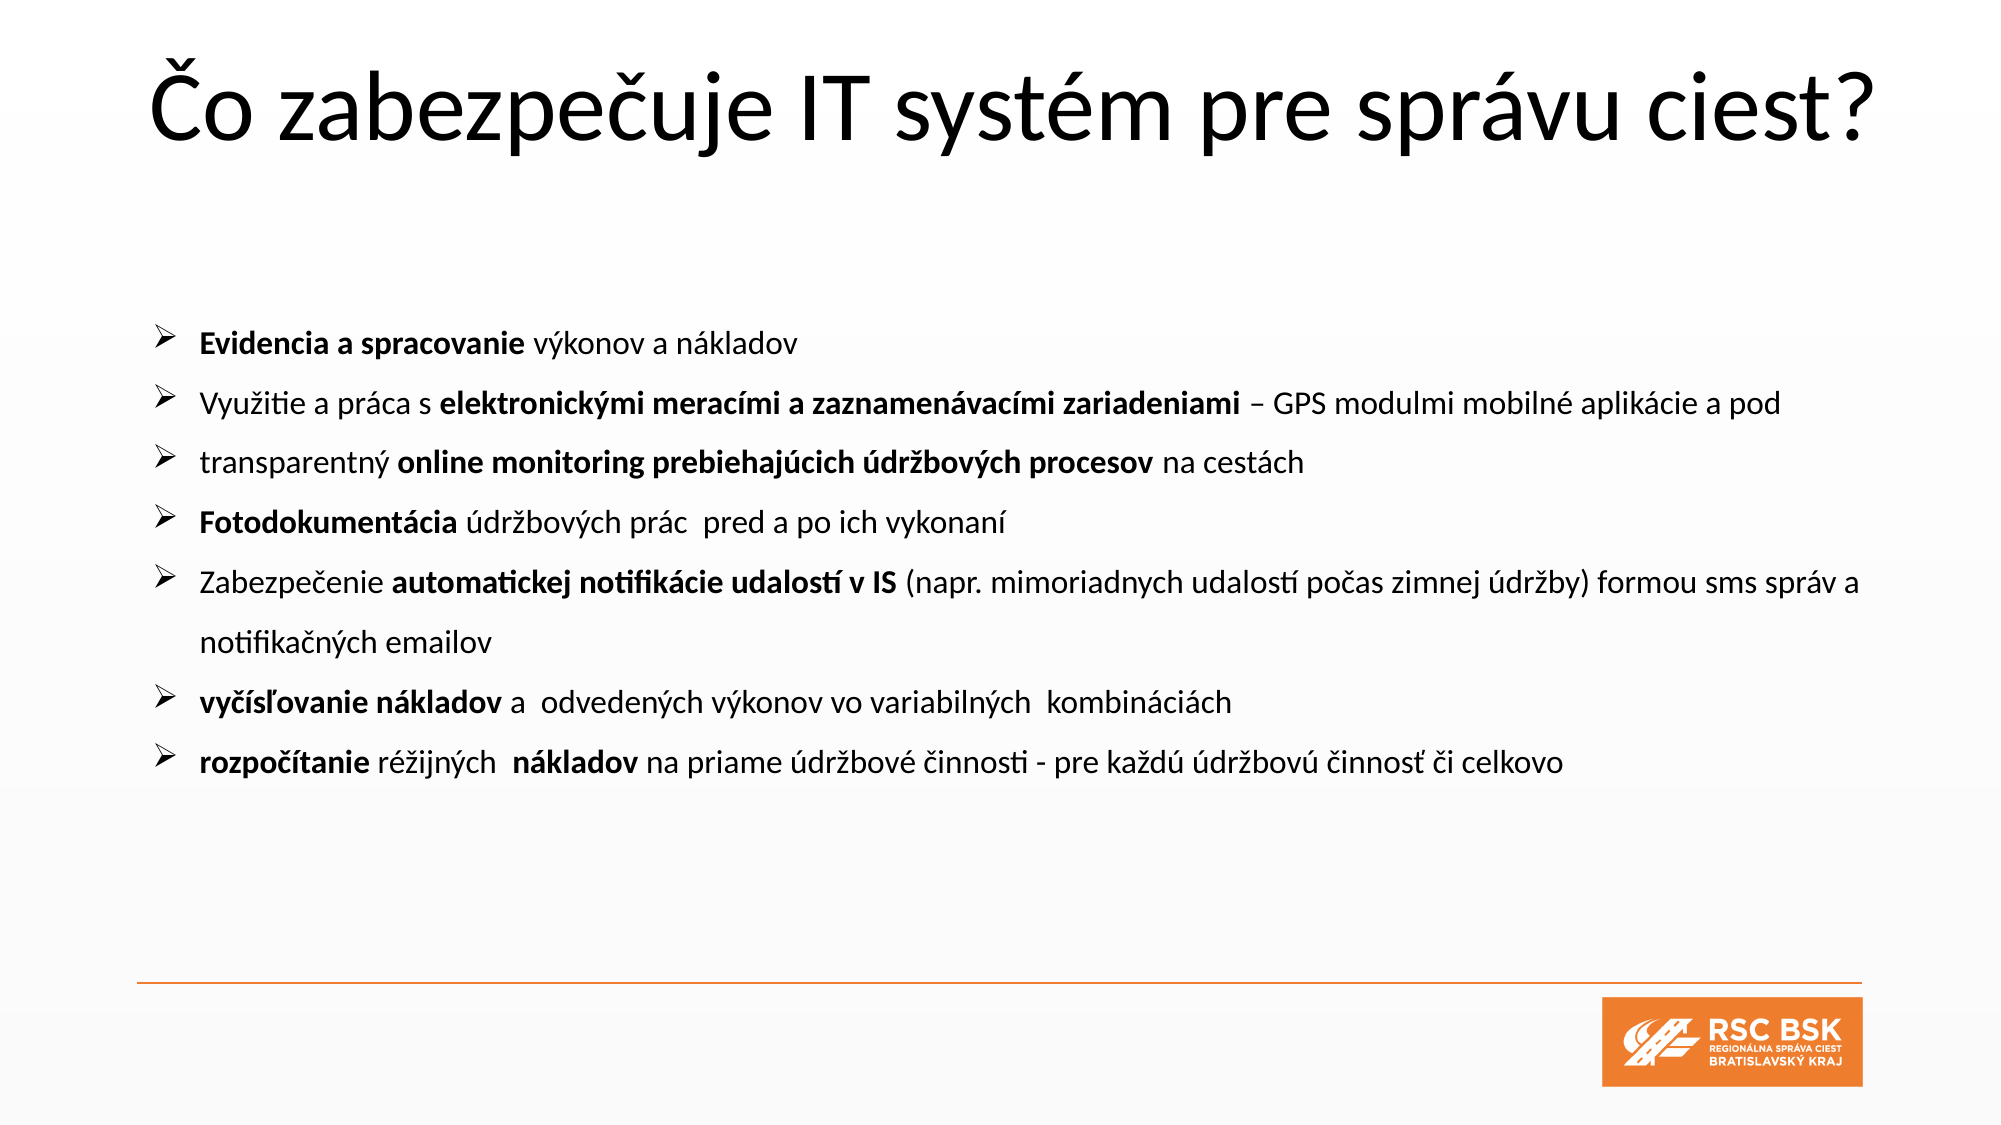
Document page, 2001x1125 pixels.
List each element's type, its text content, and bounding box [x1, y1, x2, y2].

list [1602, 997, 1863, 1087]
text_box Evidencia a spracovanie výkonov a nákladov Využitie a práca s elektronickými meracími a zaznamenávacími zariadeniami – GPS modulmi mobilné aplikácie a pod transparentný online monitoring prebiehajúcich údržbových procesov na cestách Fotodokumentácia údržbových prác pred a po ich vykonaní Zabezpečenie automatickej notifikácie udalostí v IS (napr. mimoriadnych udalostí počas zimnej údržby) formou sms správ a notifikačných emailov vyčísľovanie nákladov a odvedených výkonov vo variabilných kombináciách rozpočítanie réžijných nákladov na priame údržbové činnosti - pre každú údržbovú činnosť či celkovo [137, 293, 1950, 1125]
title Čo zabezpečuje IT systém pre správu ciest? [134, 0, 1975, 204]
